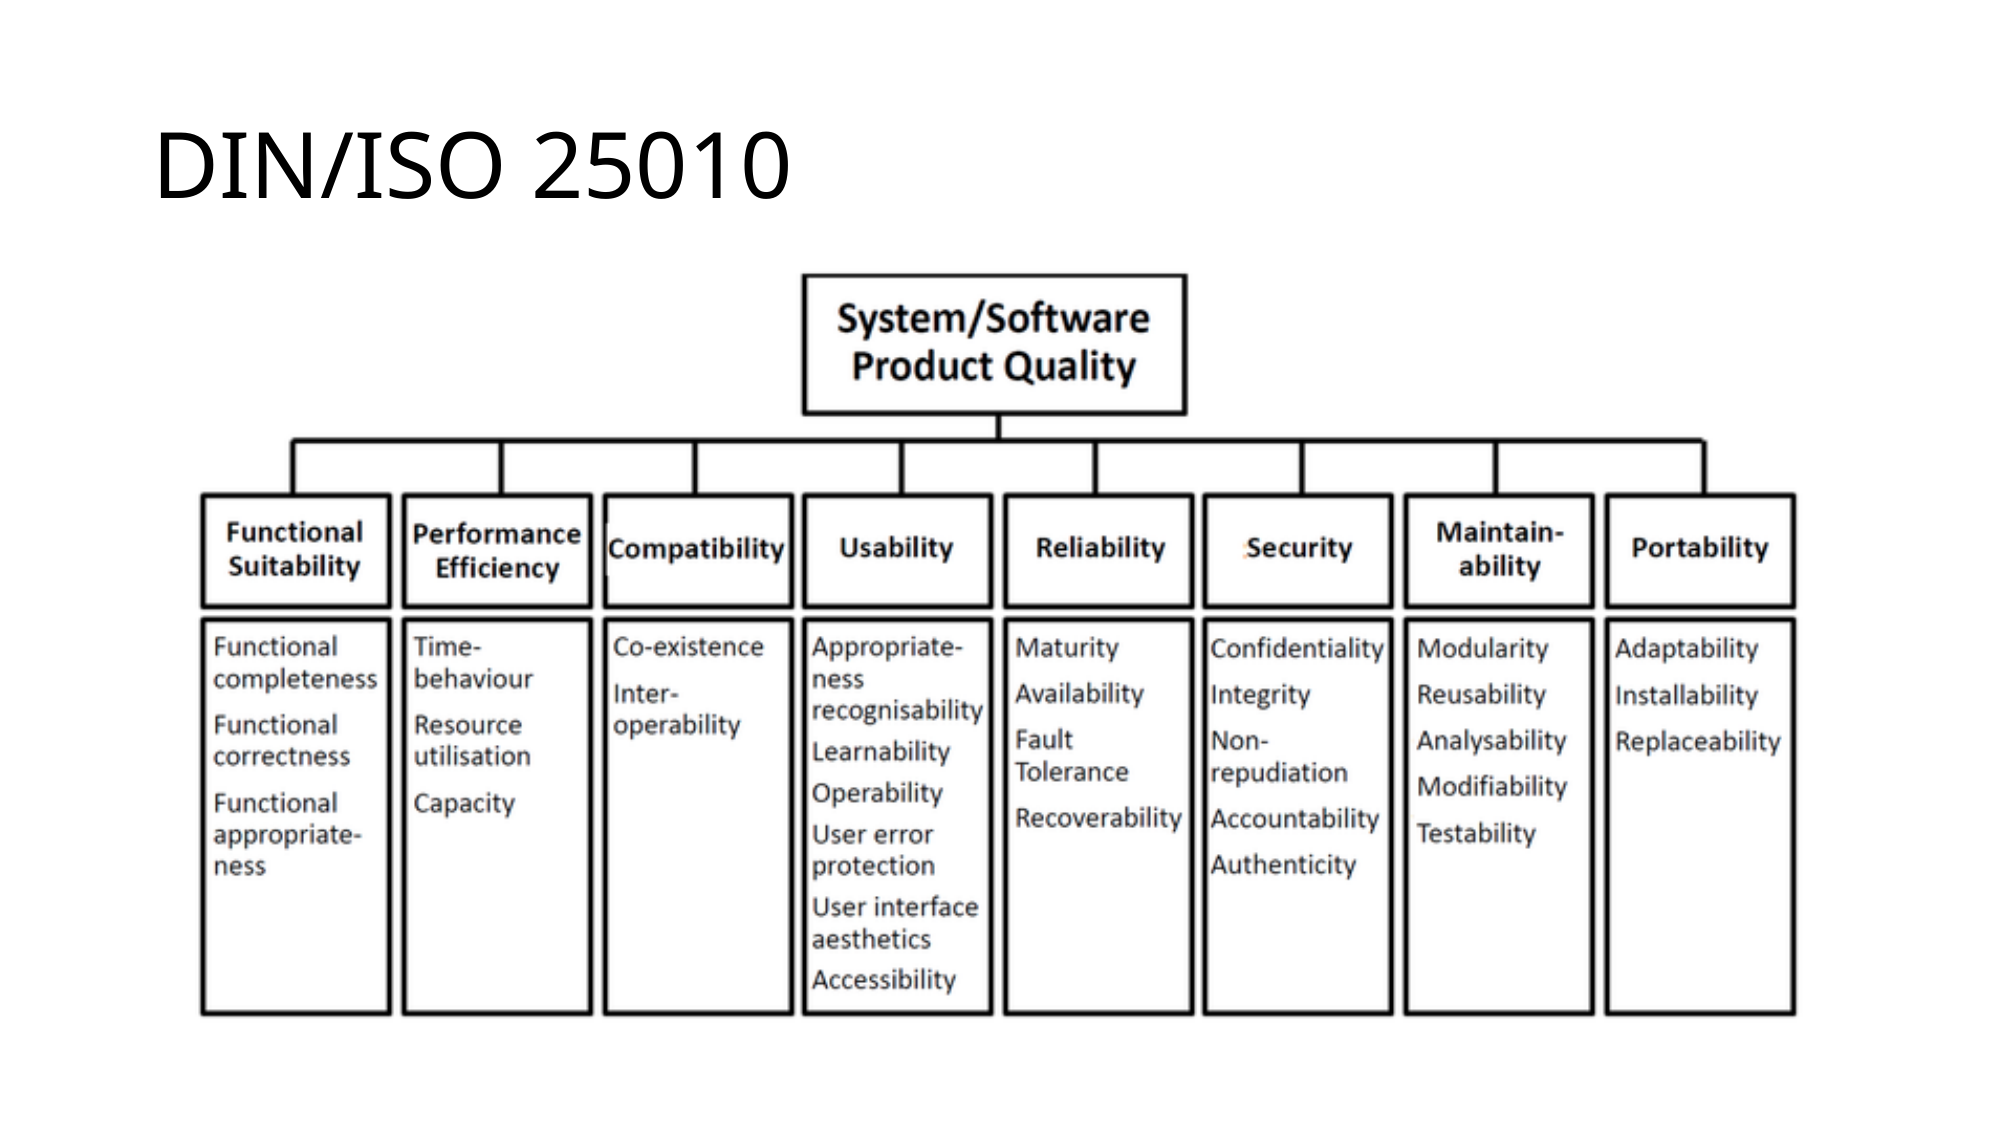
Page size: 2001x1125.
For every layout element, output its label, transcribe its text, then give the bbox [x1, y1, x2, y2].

title DIN/ISO 25010 [137, 59, 1863, 278]
picture [195, 268, 1805, 1025]
